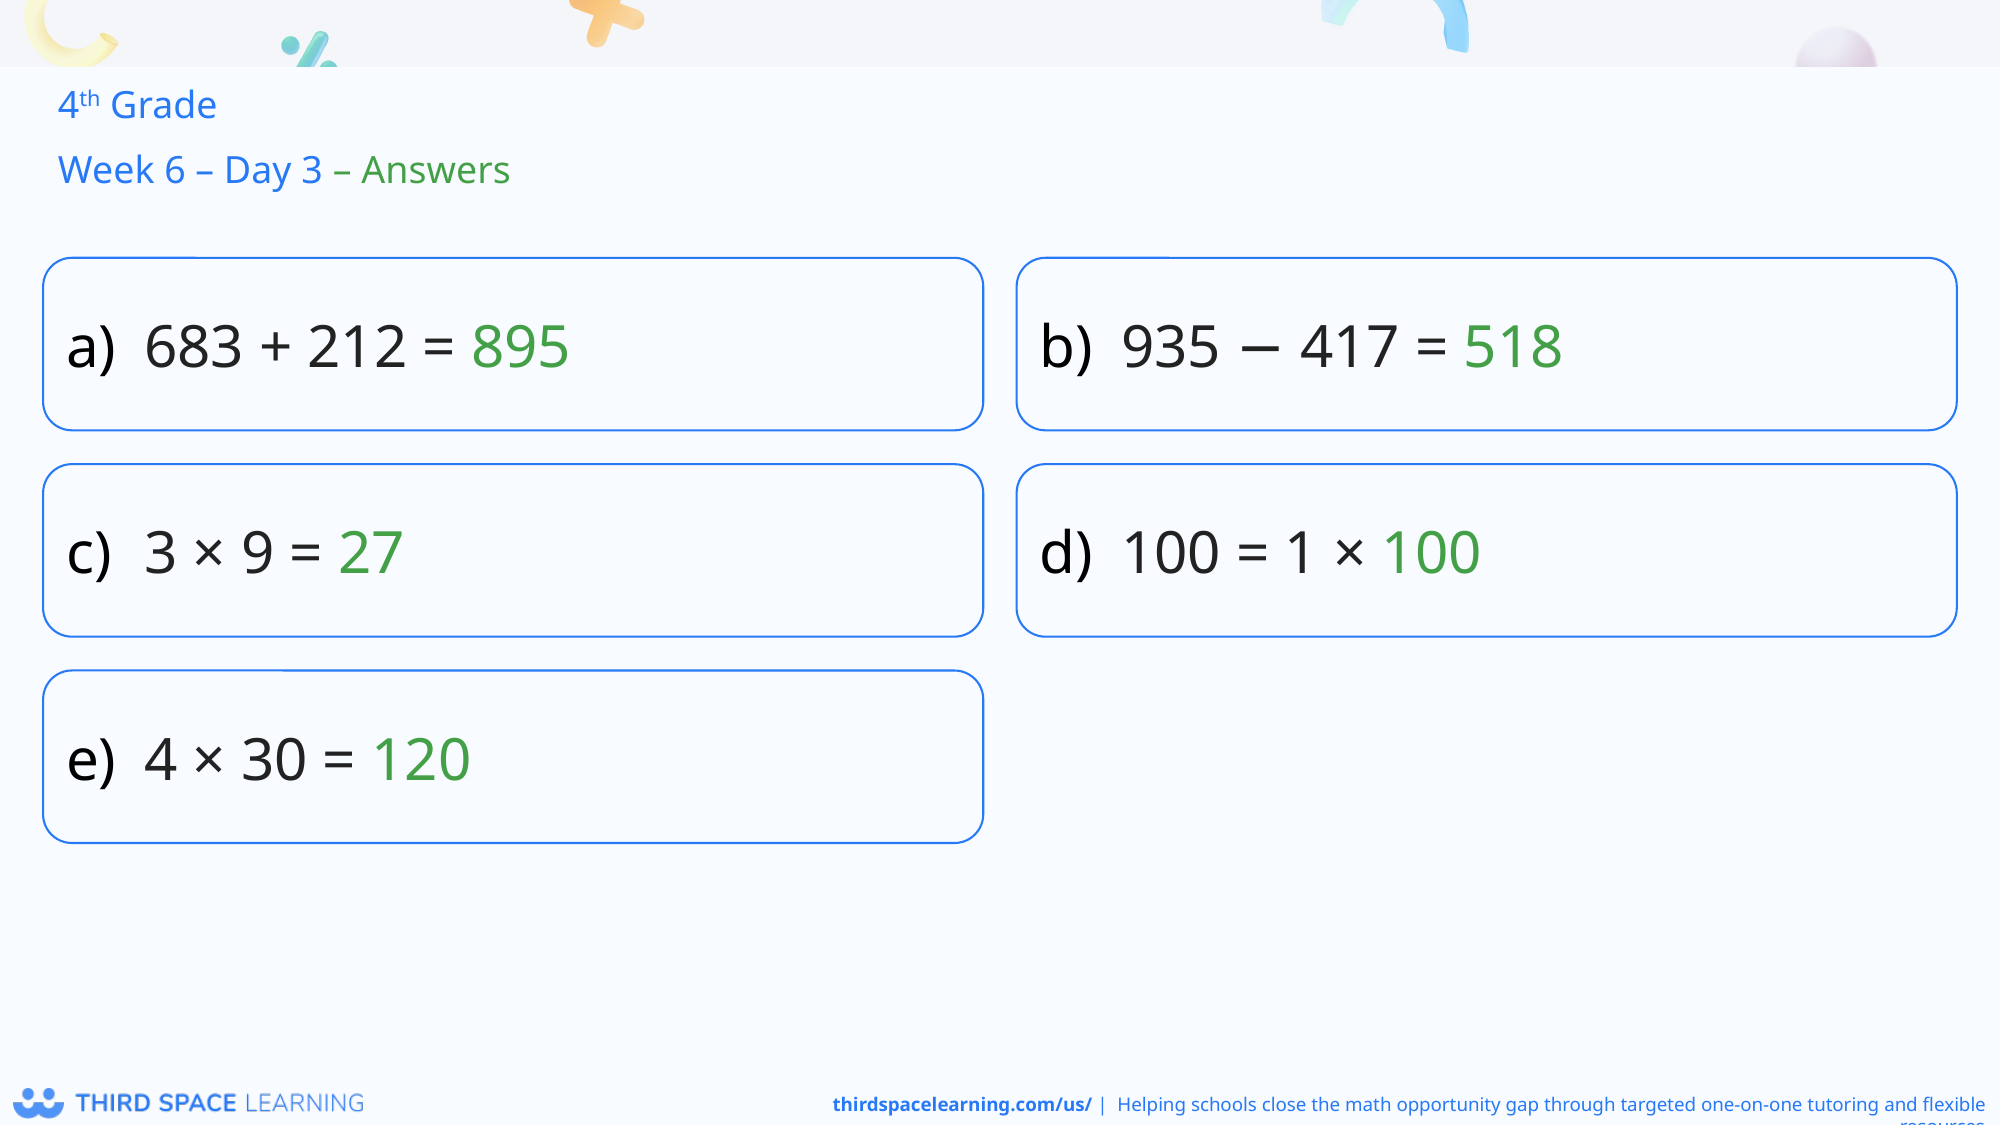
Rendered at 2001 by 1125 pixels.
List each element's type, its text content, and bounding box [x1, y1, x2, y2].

picture [0, 0, 2000, 67]
list 935 − 417 = 518 [1106, 272, 1939, 416]
text_box 4th Grade Week 6 – Day 3 – Answers [43, 73, 705, 212]
picture [13, 1088, 365, 1119]
list 3 × 9 = 27 [129, 478, 962, 623]
list 100 = 1 × 100 [1106, 478, 1939, 623]
list 4 × 30 = 120 [129, 684, 962, 829]
list 683 + 212 = 895 [129, 272, 962, 416]
